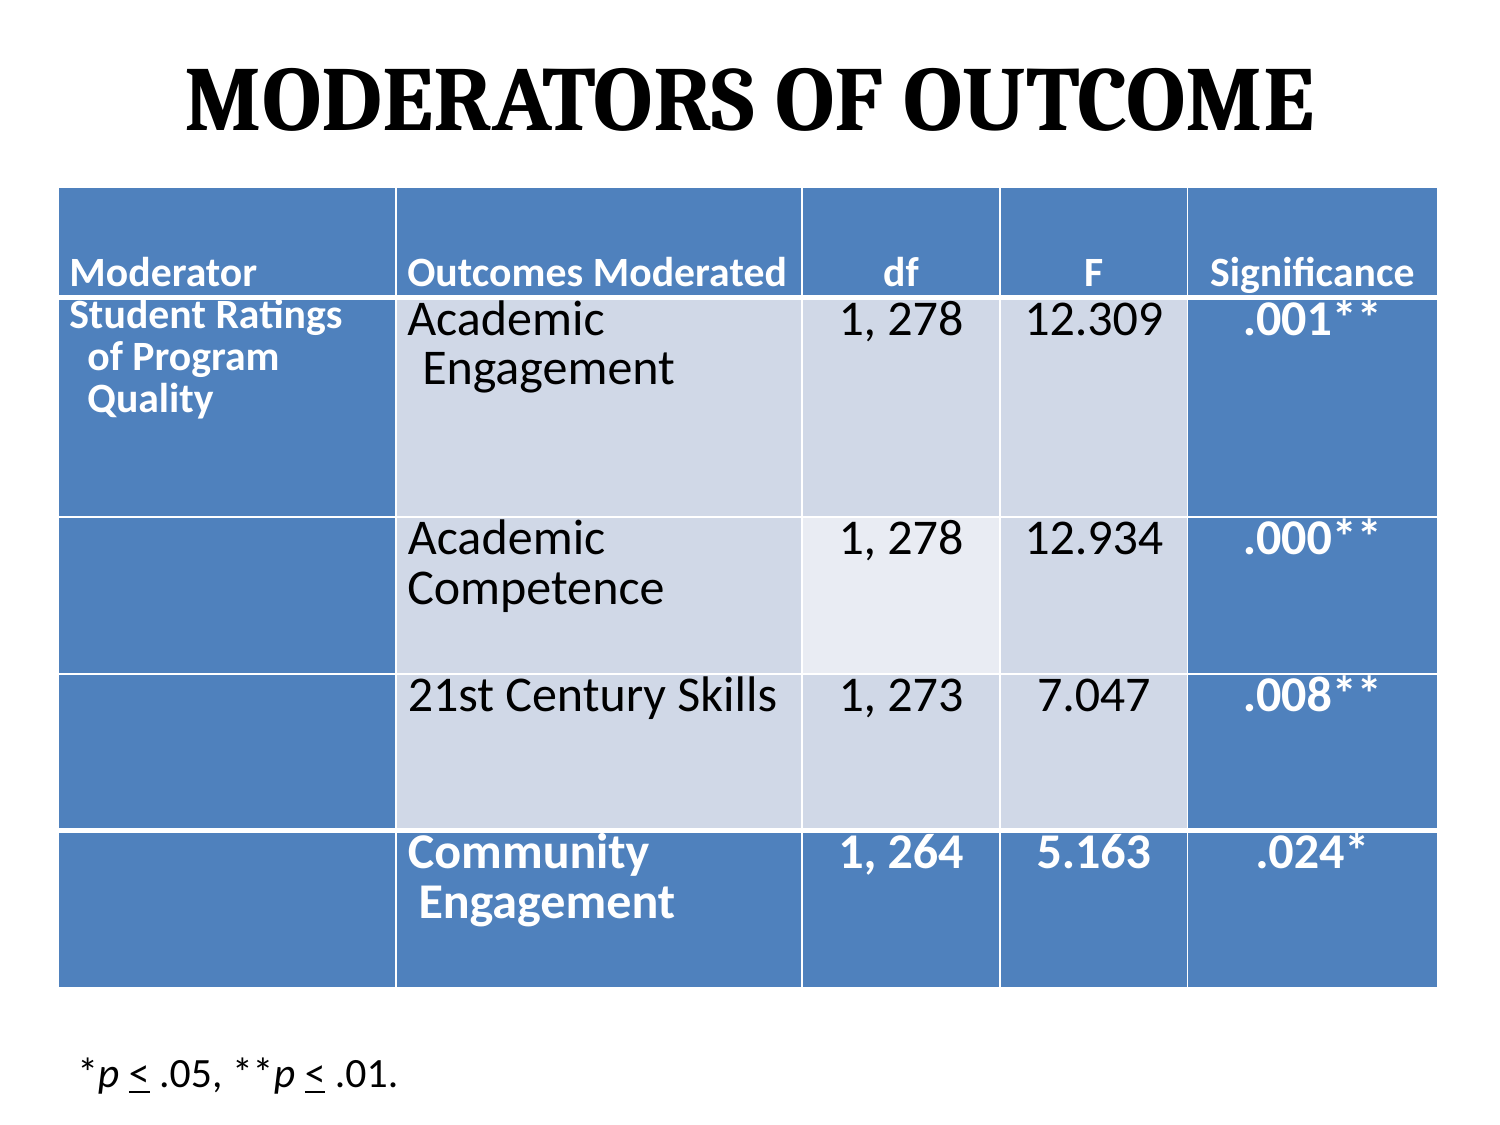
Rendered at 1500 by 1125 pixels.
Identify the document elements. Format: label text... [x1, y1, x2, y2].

table_cell Academic Engagement [397, 300, 801, 516]
table_cell .008** [1188, 675, 1437, 828]
table_cell Community Engagement [397, 833, 801, 987]
table_cell 12.309 [1001, 300, 1187, 516]
table_cell [59, 675, 395, 828]
table_cell .001** [1188, 300, 1437, 516]
table_cell [59, 518, 395, 673]
table_header Significance [1188, 188, 1437, 295]
table_cell 7.047 [1001, 675, 1187, 828]
table_cell [59, 833, 395, 987]
table_header df [803, 188, 999, 295]
table_cell .024* [1188, 833, 1437, 987]
table_cell 21st Century Skills [397, 675, 801, 828]
table_cell Academic Competence [397, 518, 801, 673]
table_header Moderator [59, 188, 395, 295]
table_cell 1, 264 [803, 833, 999, 987]
table_cell 12.934 [1001, 518, 1187, 673]
text_box *p < .05, **p < .01. [62, 988, 1438, 1125]
table_cell 1, 278 [803, 518, 999, 673]
table_cell 1, 273 [803, 675, 999, 828]
table_cell .000** [1188, 518, 1437, 673]
table_cell 1, 278 [803, 300, 999, 516]
title Moderators of Outcome [74, 0, 1426, 187]
table_header Outcomes Moderated [397, 188, 801, 295]
table_header F [1001, 188, 1187, 295]
table_cell Student Ratings of Program Quality [59, 300, 395, 516]
table_cell 5.163 [1001, 833, 1187, 987]
